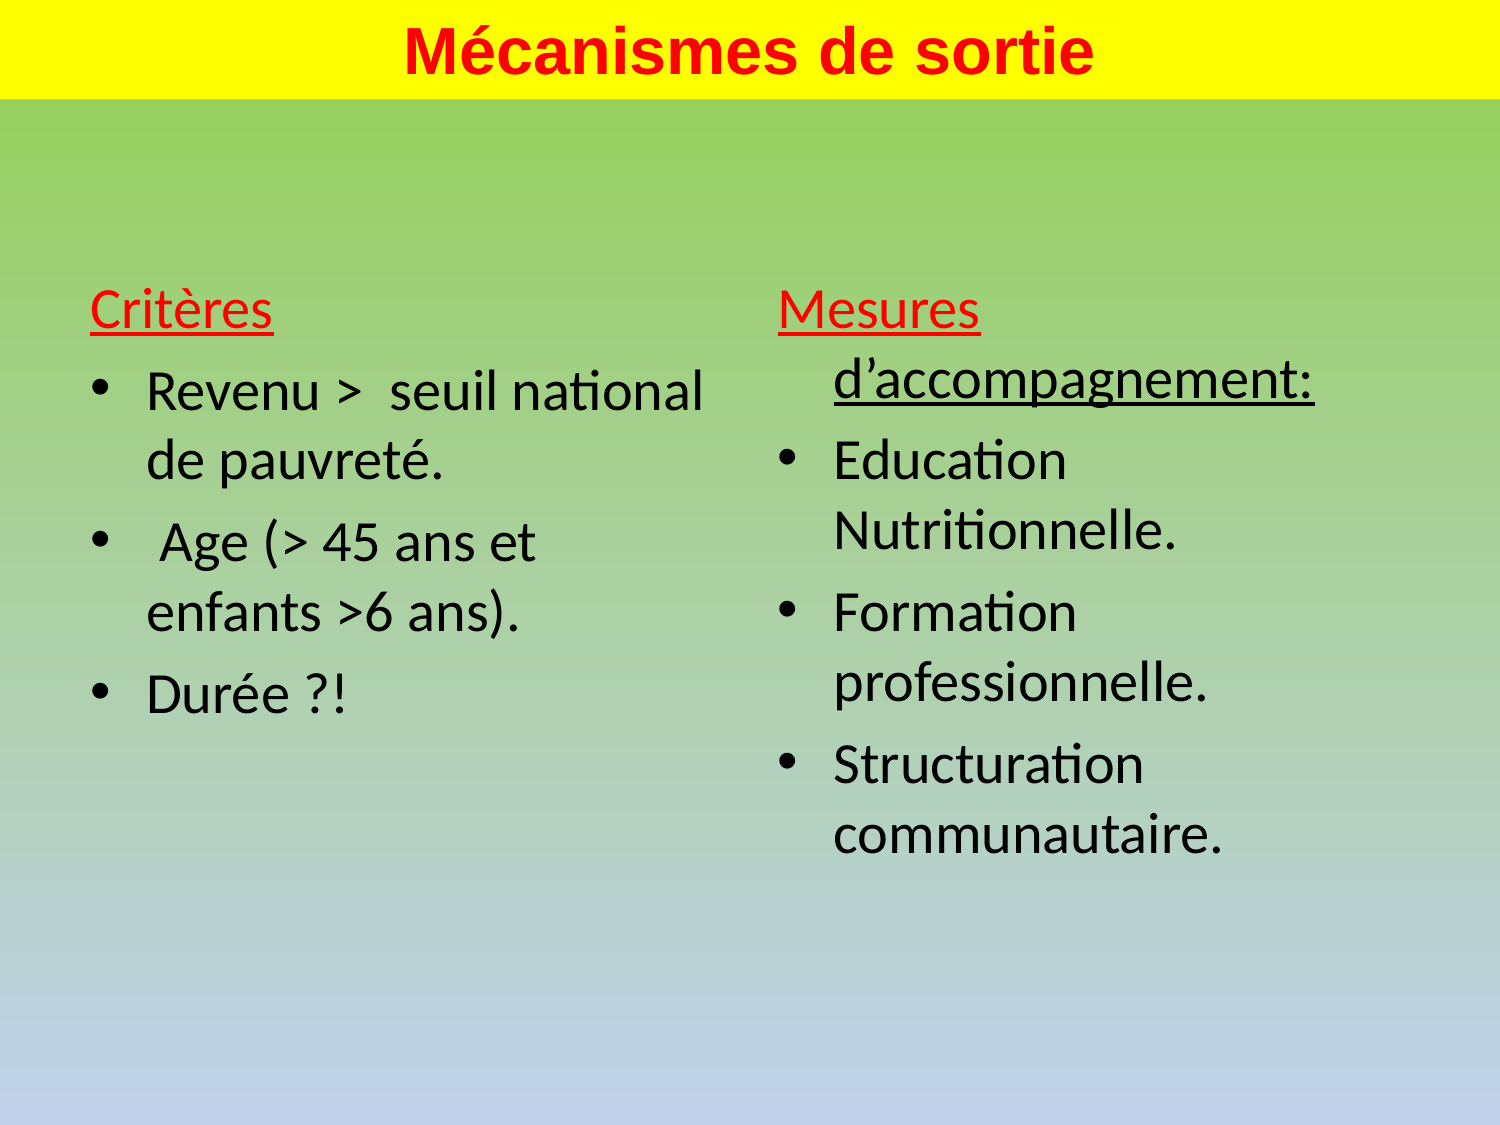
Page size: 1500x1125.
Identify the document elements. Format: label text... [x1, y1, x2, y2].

list Critères Revenu > seuil national de pauvreté. Age (> 45 ans et enfants >6 ans). Durée ?! [75, 262, 738, 1005]
list Mesures d’accompagnement: Education Nutritionnelle. Formation professionnelle. Structuration communautaire. [762, 262, 1425, 1005]
title Mécanismes de sortie [0, 0, 1500, 100]
